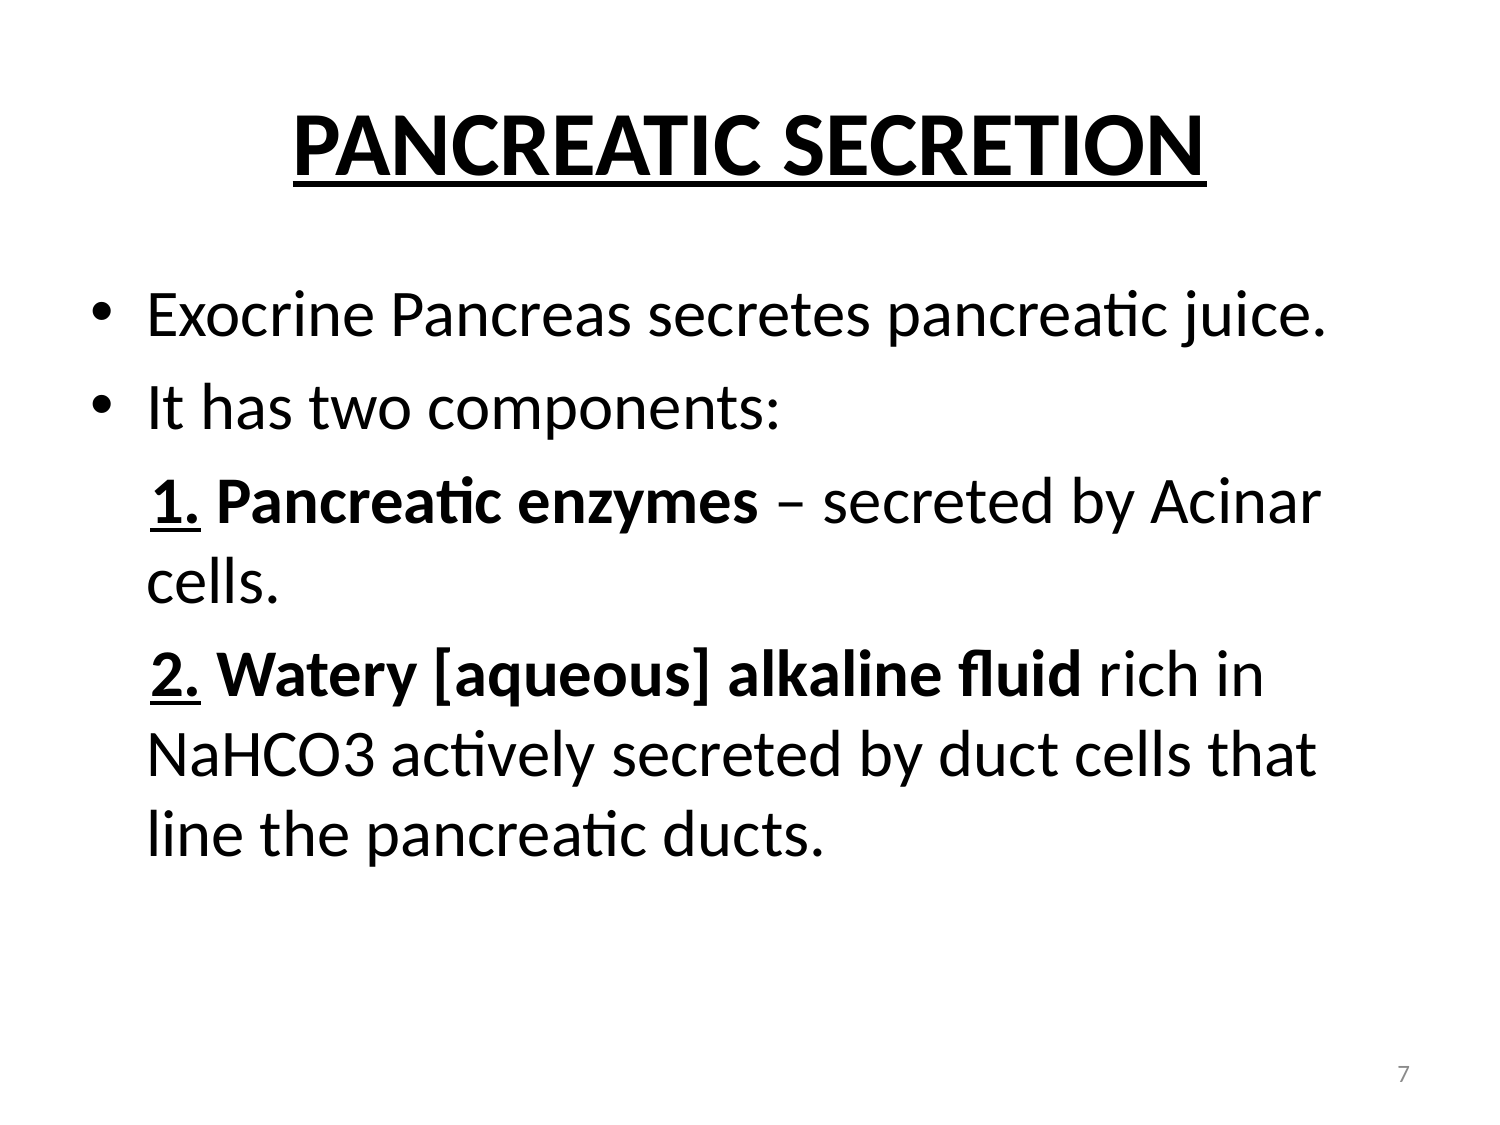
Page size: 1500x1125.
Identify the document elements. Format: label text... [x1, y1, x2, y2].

title PANCREATIC SECRETION [75, 45, 1425, 233]
slide_number 7 [1074, 1042, 1425, 1103]
list Exocrine Pancreas secretes pancreatic juice. It has two components: 1. Pancreatic enzymes – secreted by Acinar cells. 2. Watery [aqueous] alkaline fluid rich in NaHCO3 actively secreted by duct cells that line the pancreatic ducts. [75, 262, 1425, 1005]
